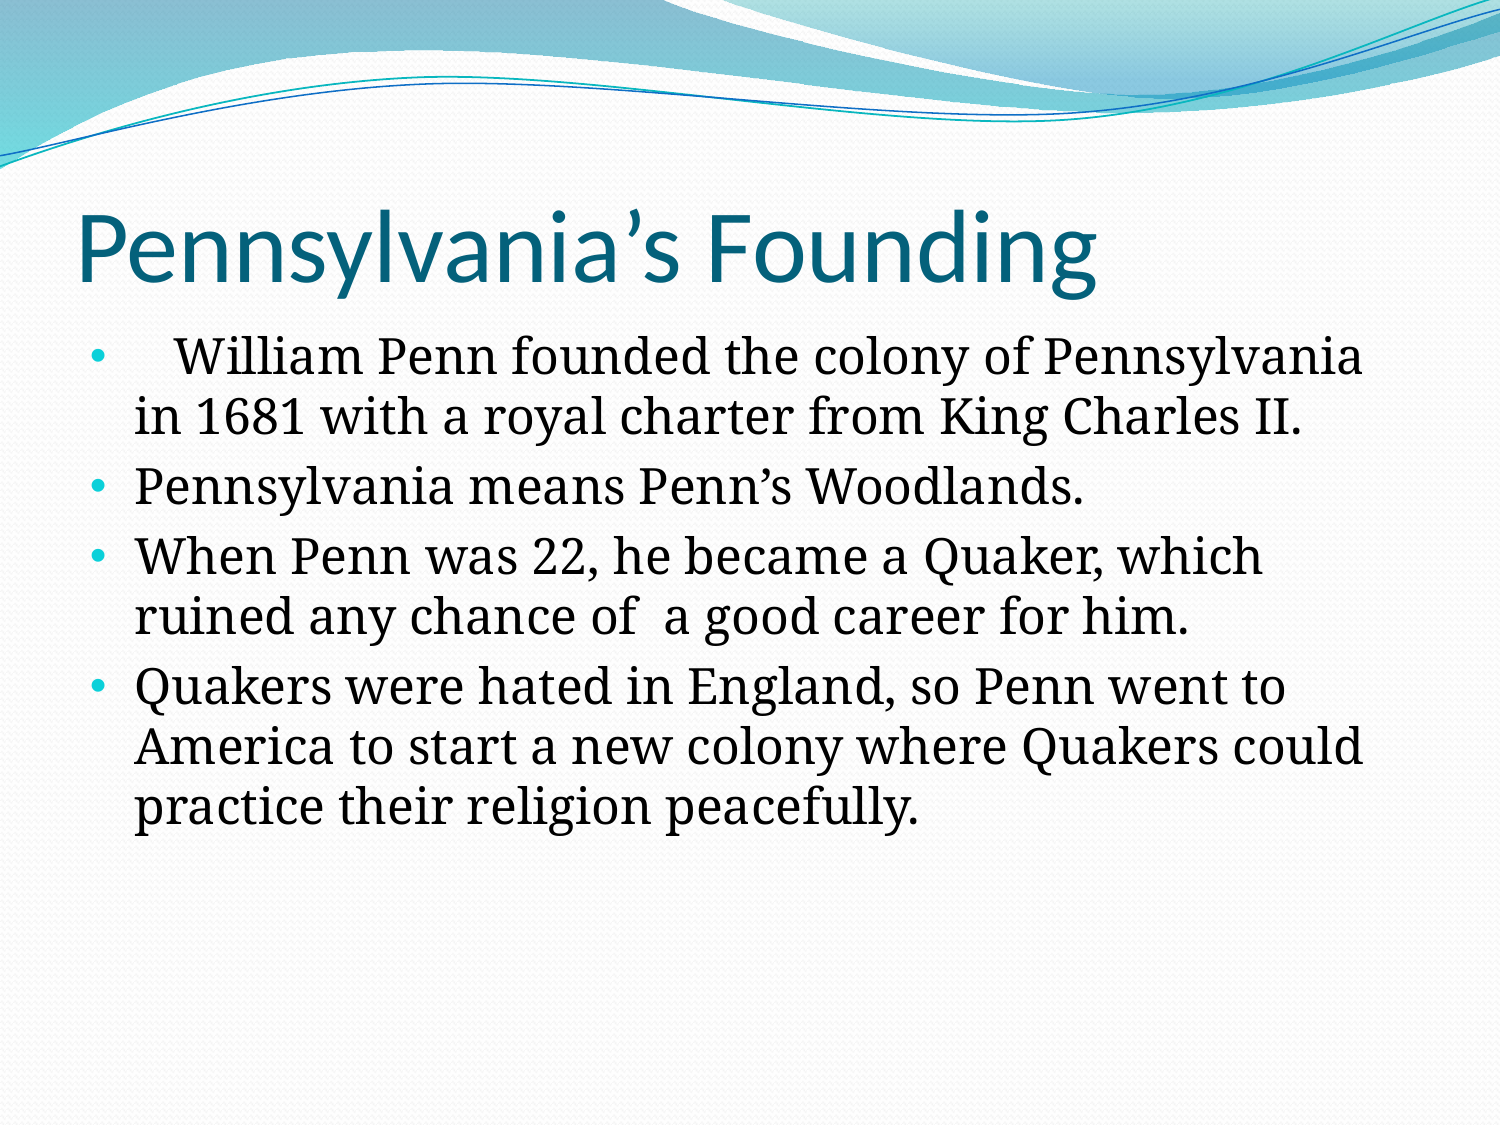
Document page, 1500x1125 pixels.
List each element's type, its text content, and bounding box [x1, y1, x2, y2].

title Pennsylvania’s Founding [75, 115, 1425, 303]
list William Penn founded the colony of Pennsylvania in 1681 with a royal charter from King Charles II. Pennsylvania means Penn’s Woodlands. When Penn was 22, he became a Quaker, which ruined any chance of a good career for him. Quakers were hated in England, so Penn went to America to start a new colony where Quakers could practice their religion peacefully. [75, 317, 1425, 1038]
